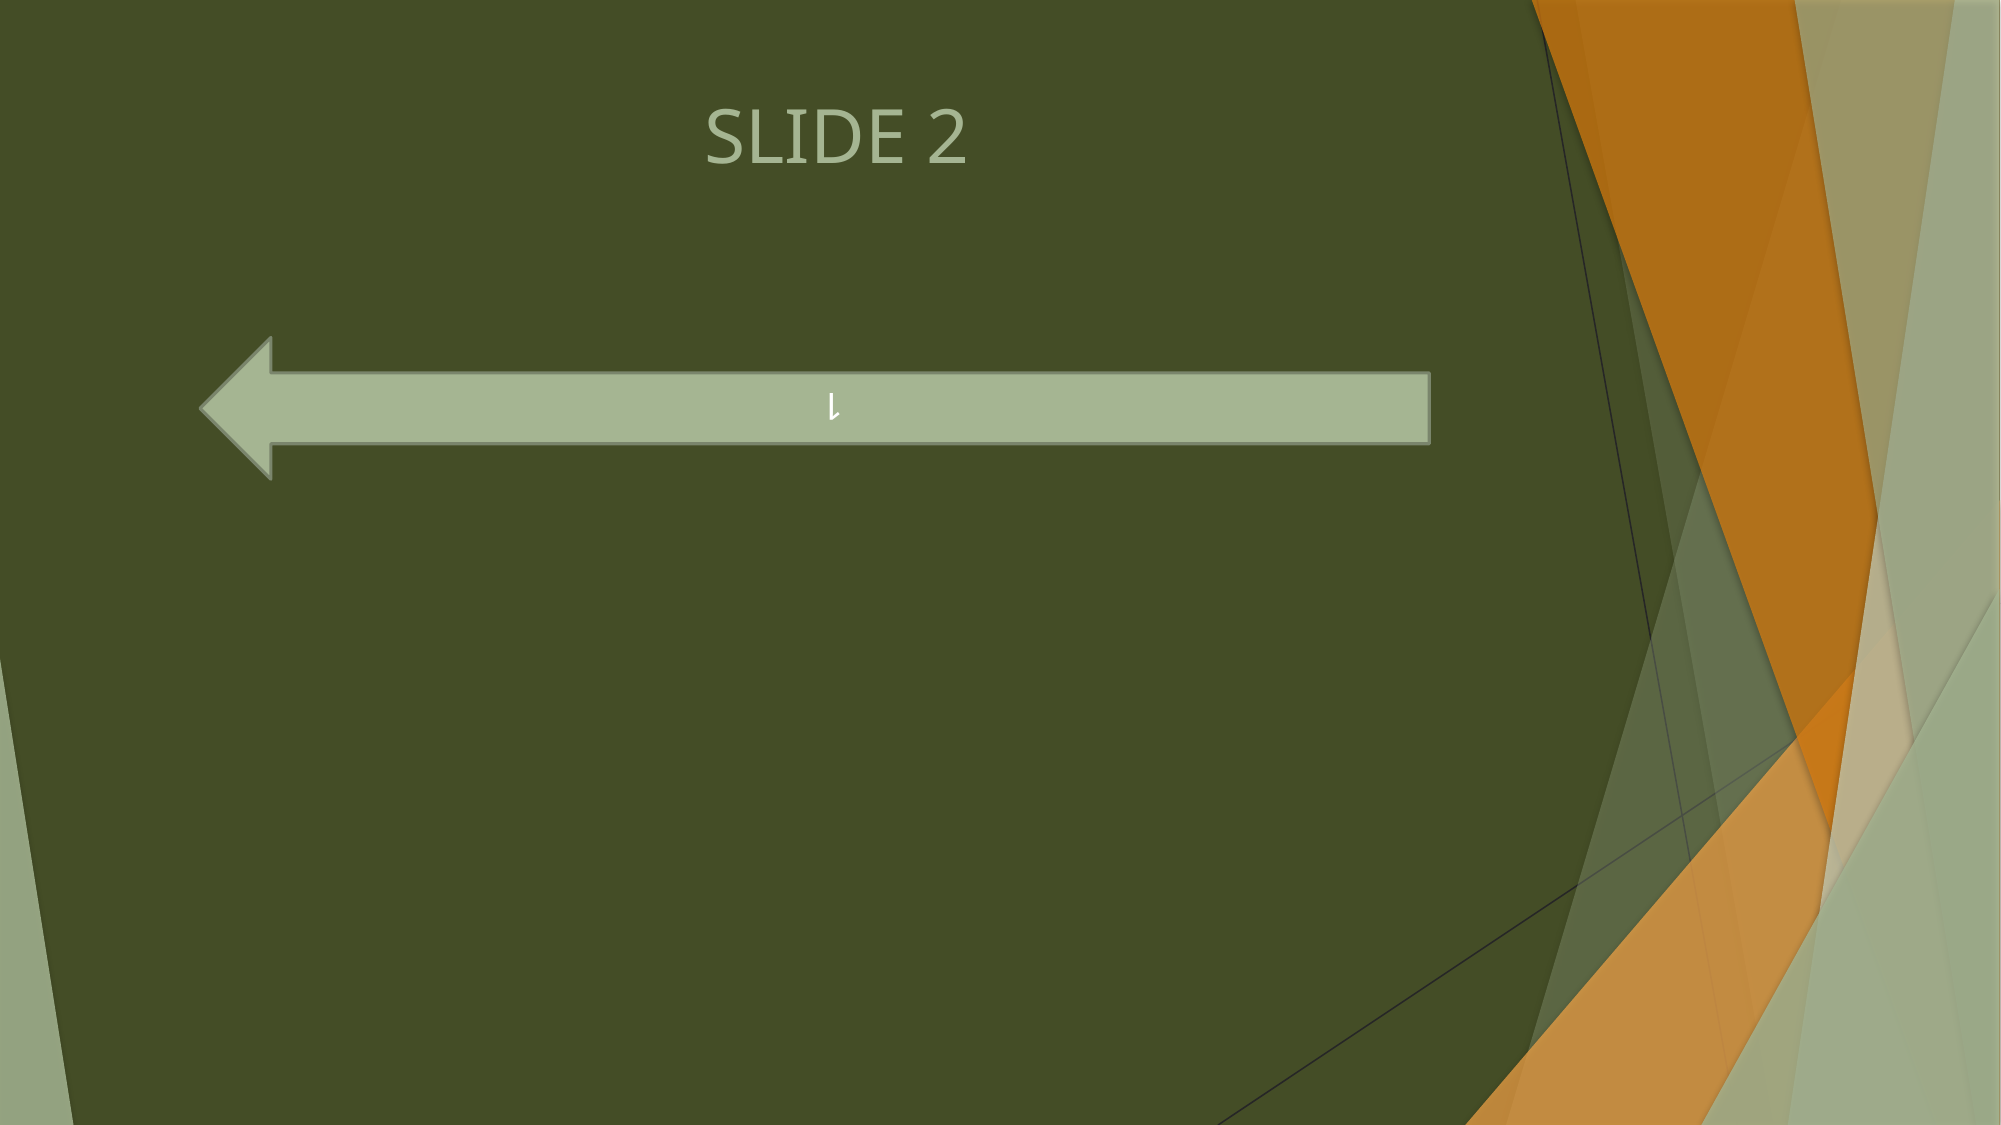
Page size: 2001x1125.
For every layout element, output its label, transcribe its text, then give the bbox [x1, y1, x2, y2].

text_box 1 [198, 336, 1431, 481]
title SLIDE 2 [131, 81, 1543, 298]
